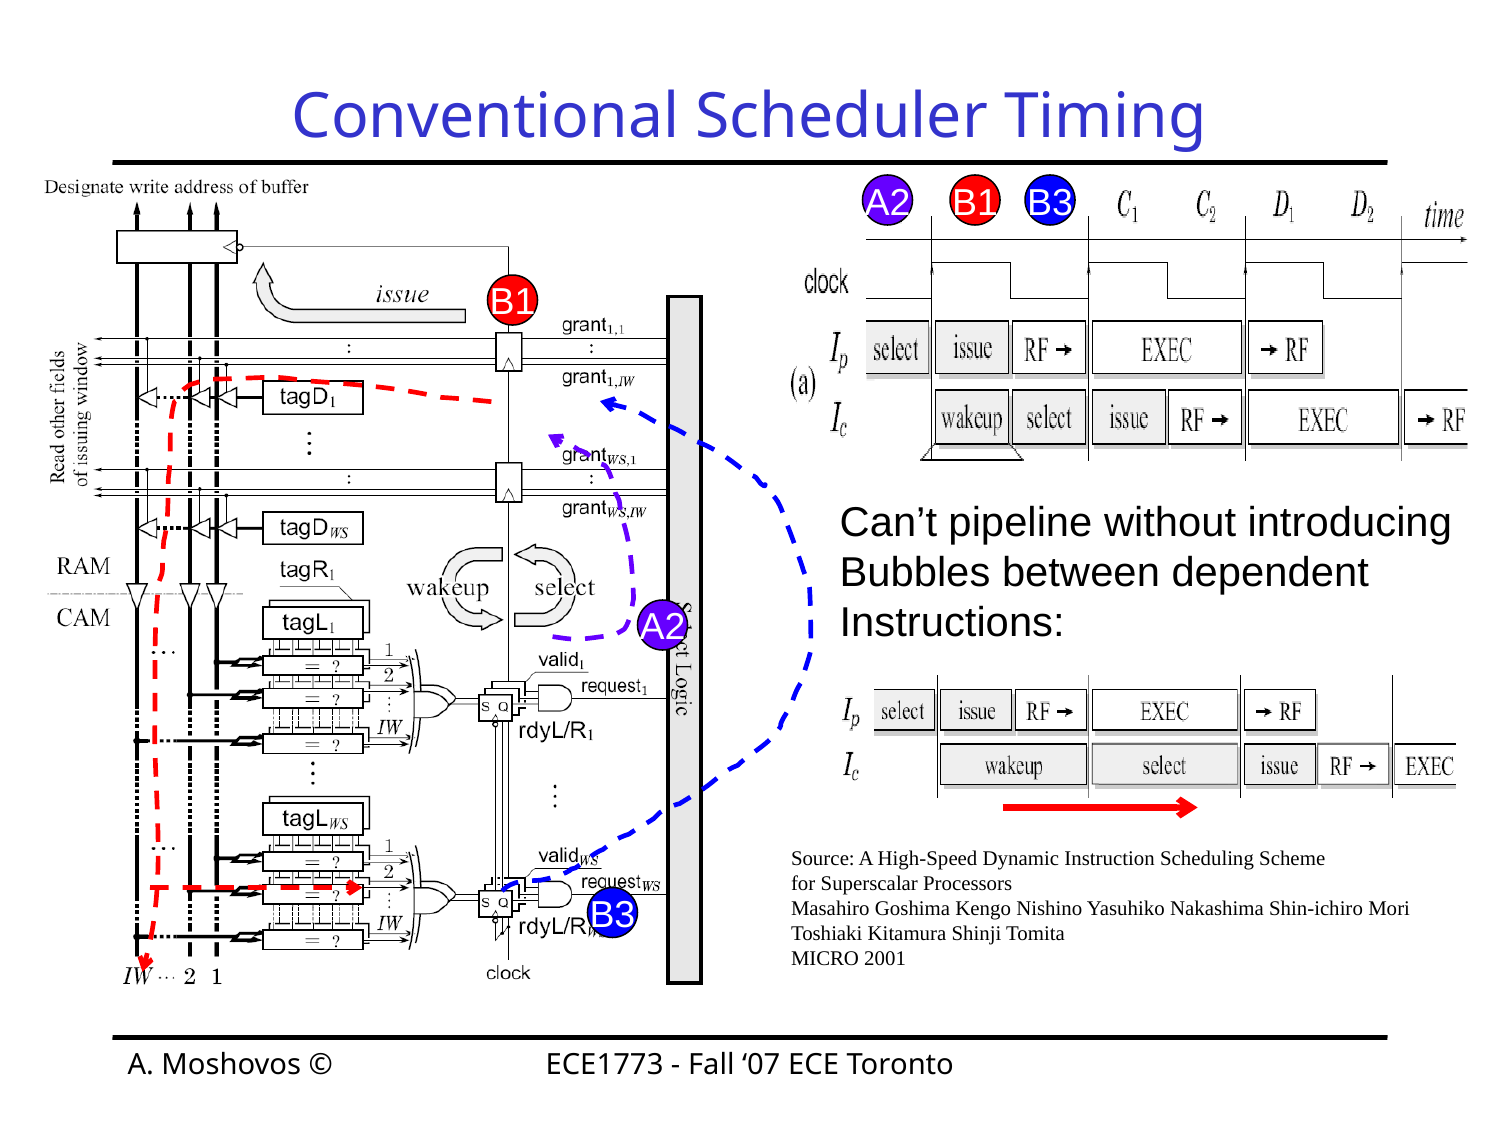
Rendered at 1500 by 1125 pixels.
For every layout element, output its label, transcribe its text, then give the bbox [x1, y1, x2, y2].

text_box [741, 468, 812, 763]
footer ECE1773 - Fall ‘07 ECE Toronto [487, 1037, 1013, 1101]
slide_number A. Moshovos © [112, 1037, 426, 1101]
title Conventional Scheduler Timing [112, 62, 1388, 163]
picture [837, 674, 1488, 847]
text_box Can’t pipeline without introducing Bubbles between dependent Instructions: [824, 487, 1467, 653]
picture [24, 174, 738, 1001]
picture [774, 174, 1500, 462]
text_box Source: A High-Speed Dynamic Instruction Scheduling Scheme for Superscalar Processors Masahiro Goshima Kengo Nishino Yasuhiko Nakashima Shin-ichiro Mori Toshiaki Kitamura Shinji Tomita MICRO 2001 [776, 837, 1426, 978]
